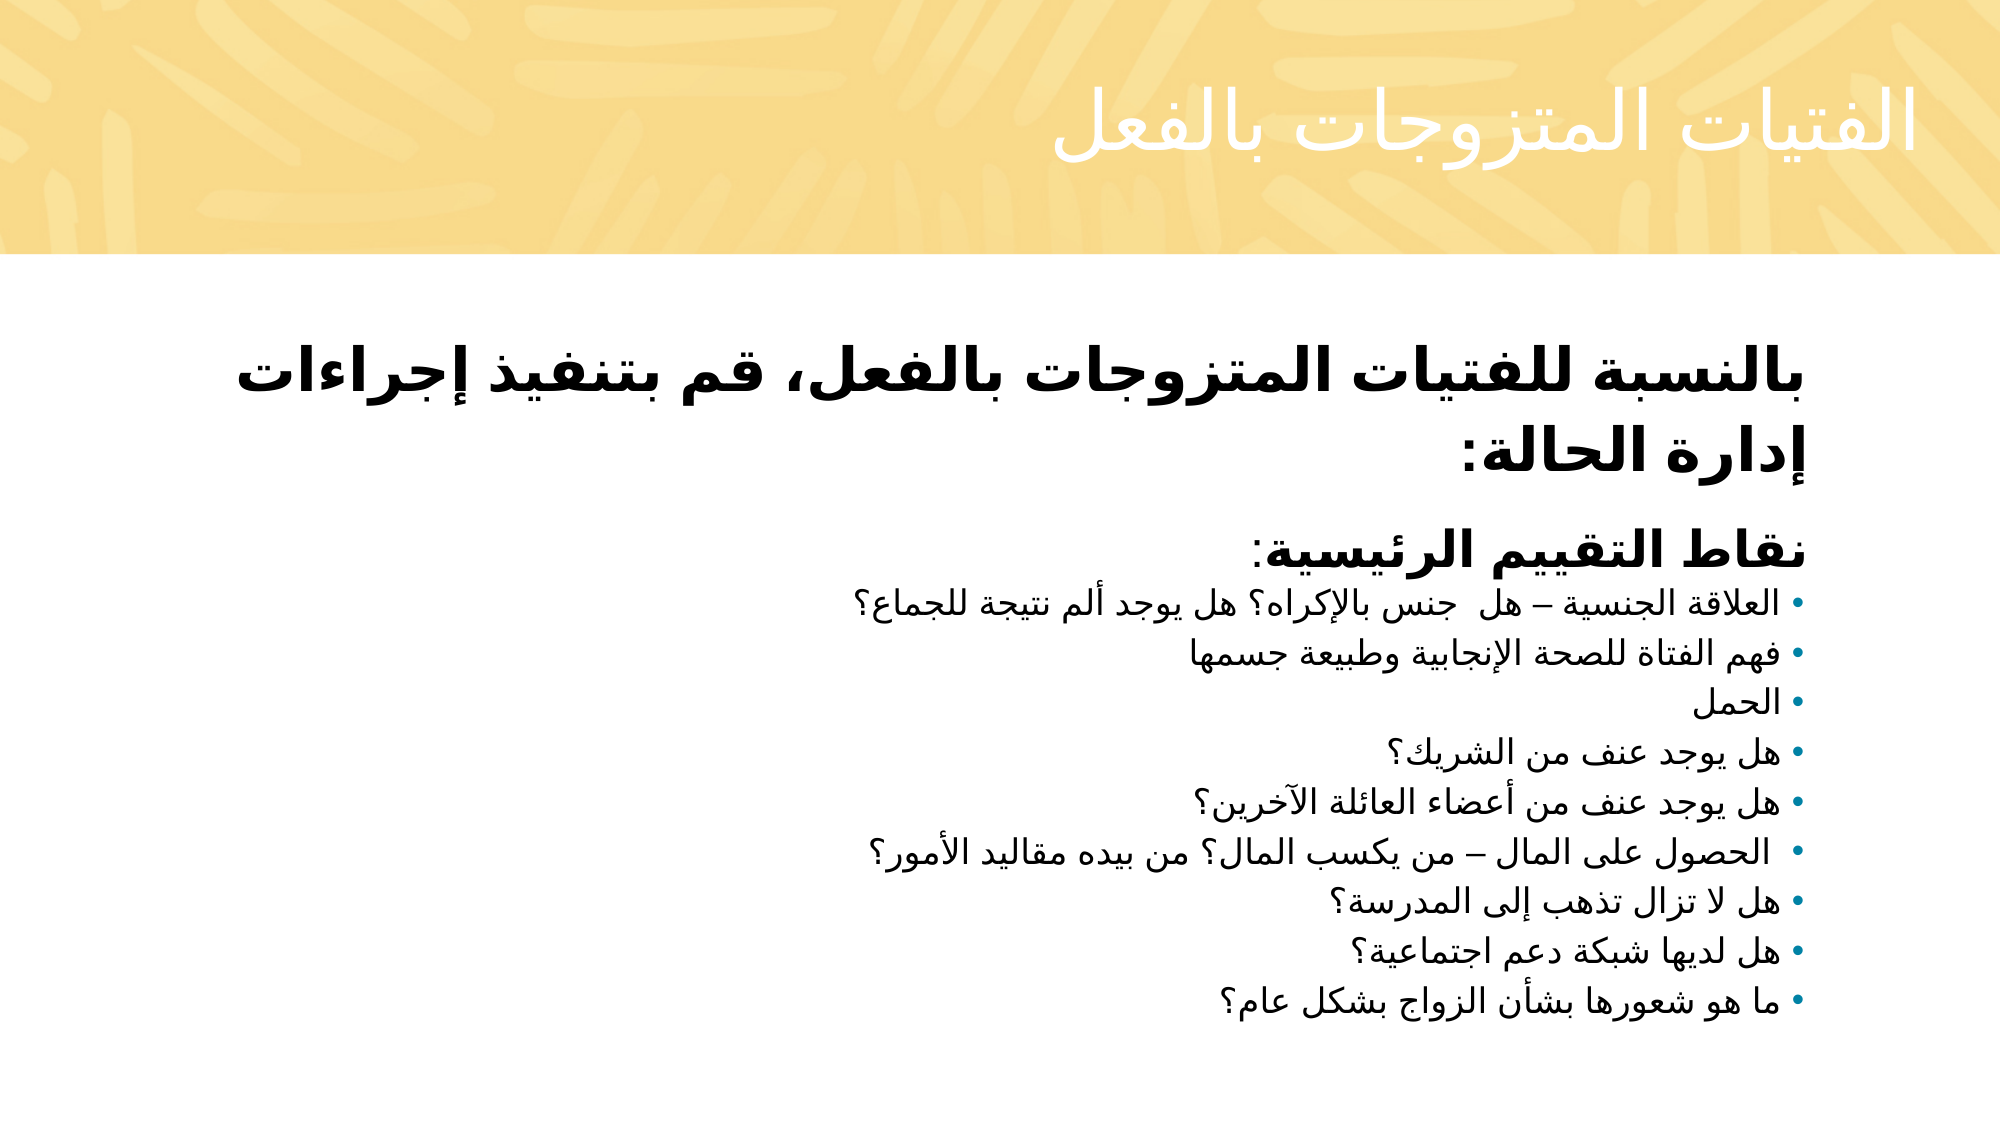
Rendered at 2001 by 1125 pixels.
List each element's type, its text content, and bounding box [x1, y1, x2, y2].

title الفتيات المتزوجات بالفعل [61, 33, 1938, 220]
list بالنسبة للفتيات المتزوجات بالفعل، قم بتنفيذ إجراءات إدارة الحالة: نقاط التقييم الرئيسية: العلاقة الجنسية – هل جنس بالإكراه؟ هل يوجد ألم نتيجة للجماع؟ فهم الفتاة للصحة الإنجابية وطبيعة جسمها الحمل هل يوجد عنف من الشريك؟ هل يوجد عنف من أعضاء العائلة الآخرين؟ الحصول على المال – من يكسب المال؟ من بيده مقاليد الأمور؟ هل لا تزال تذهب إلى المدرسة؟ هل لديها شبكة دعم اجتماعية؟ ما هو شعورها بشأن الزواج بشكل عام؟ [158, 315, 1831, 1036]
picture [0, 0, 2000, 1125]
